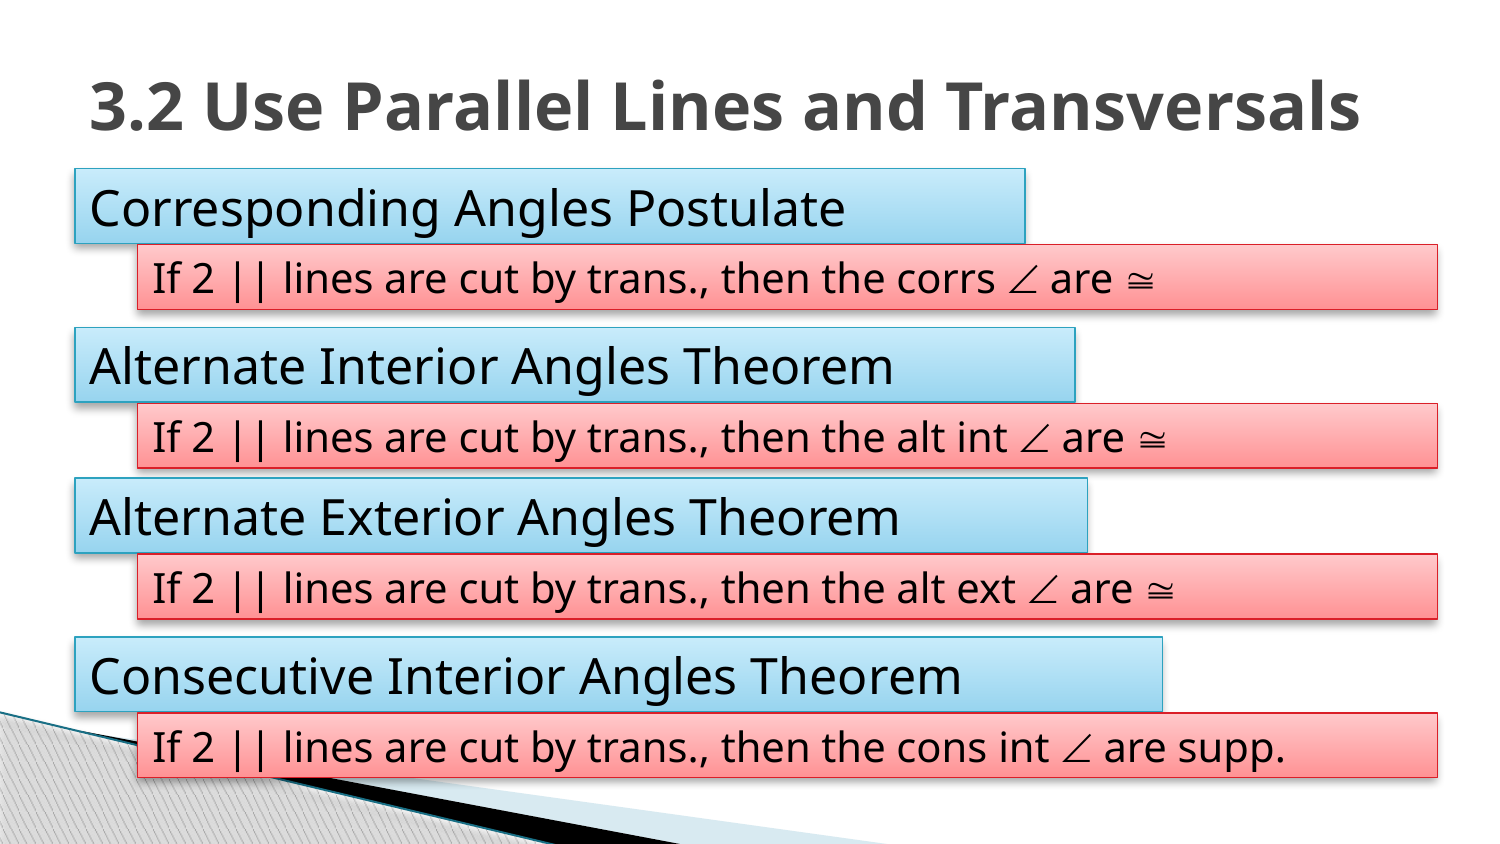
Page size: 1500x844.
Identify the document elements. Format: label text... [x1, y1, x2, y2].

text_box If 2 || lines are cut by trans., then the alt int  are  [137, 403, 1438, 469]
text_box Alternate Exterior Angles Theorem [74, 477, 1088, 554]
text_box Alternate Interior Angles Theorem [74, 327, 1076, 403]
text_box If 2 || lines are cut by trans., then the corrs  are  [137, 244, 1438, 310]
text_box Corresponding Angles Postulate [74, 168, 1026, 244]
text_box If 2 || lines are cut by trans., then the cons int  are supp. [137, 712, 1438, 778]
title 3.2 Use Parallel Lines and Transversals [75, 33, 1425, 175]
text_box Consecutive Interior Angles Theorem [74, 636, 1163, 712]
text_box If 2 || lines are cut by trans., then the alt ext  are  [137, 553, 1438, 620]
